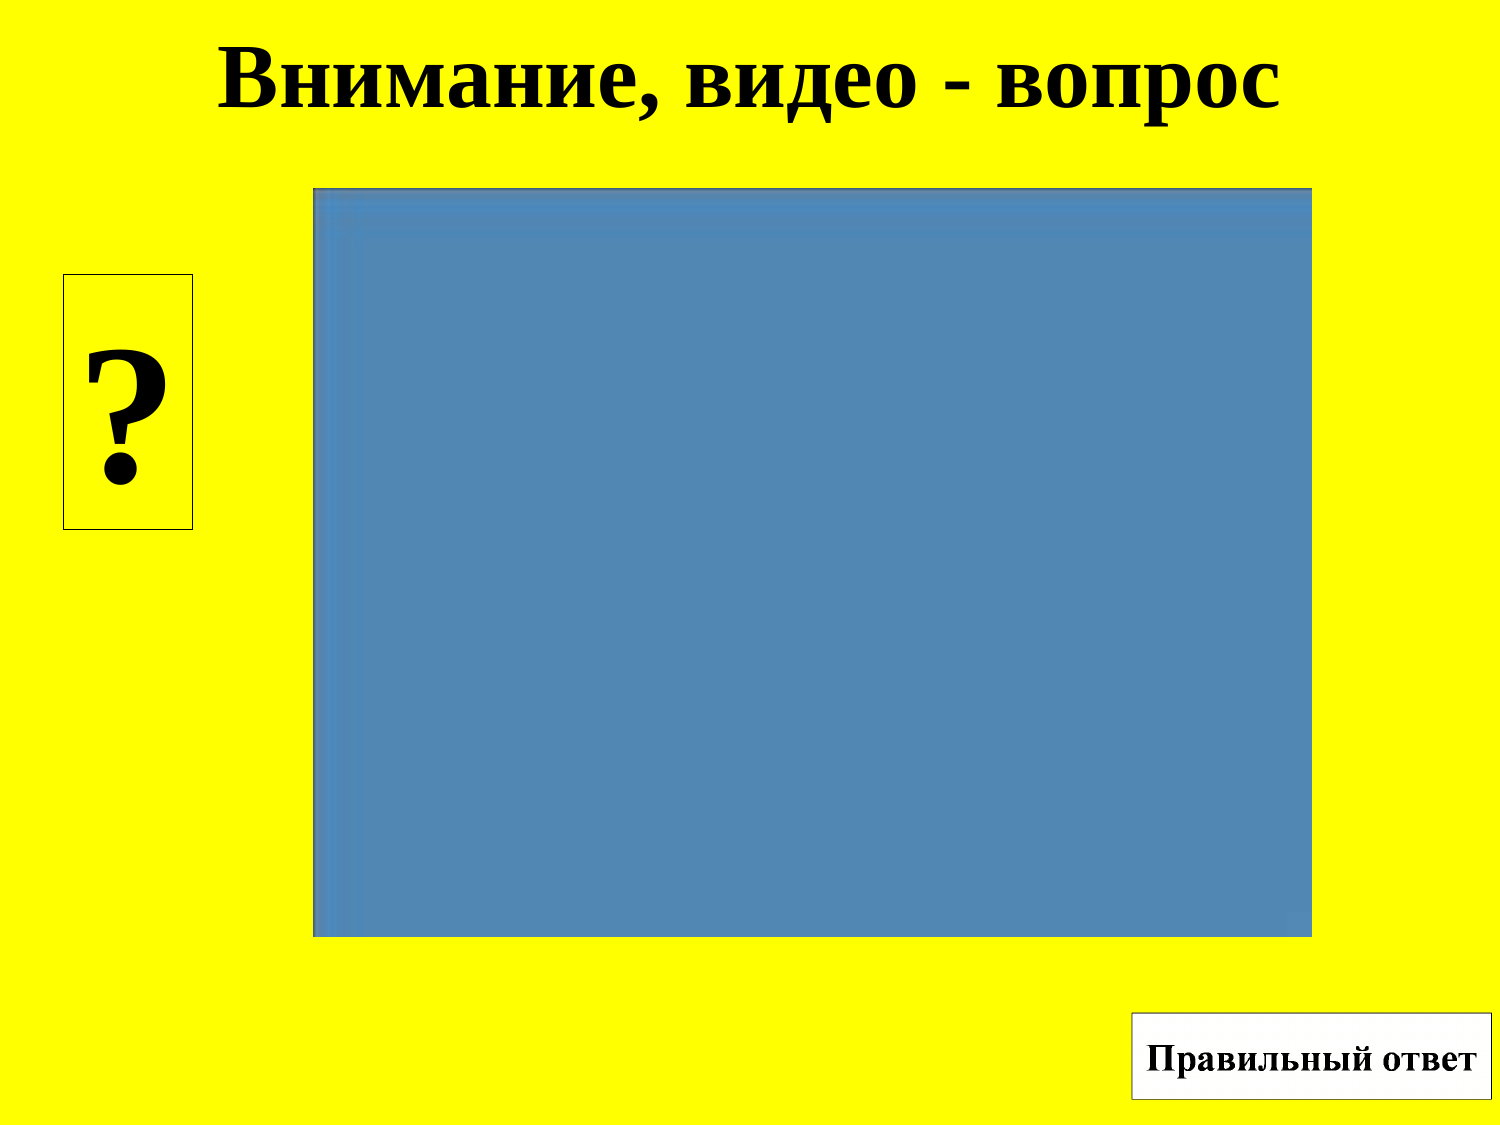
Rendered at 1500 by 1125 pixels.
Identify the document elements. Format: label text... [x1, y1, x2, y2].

text_box ? [63, 274, 193, 530]
text_box Внимание, видео - вопрос [74, 0, 1425, 143]
picture [1122, 1012, 1500, 1101]
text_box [312, 187, 1313, 938]
